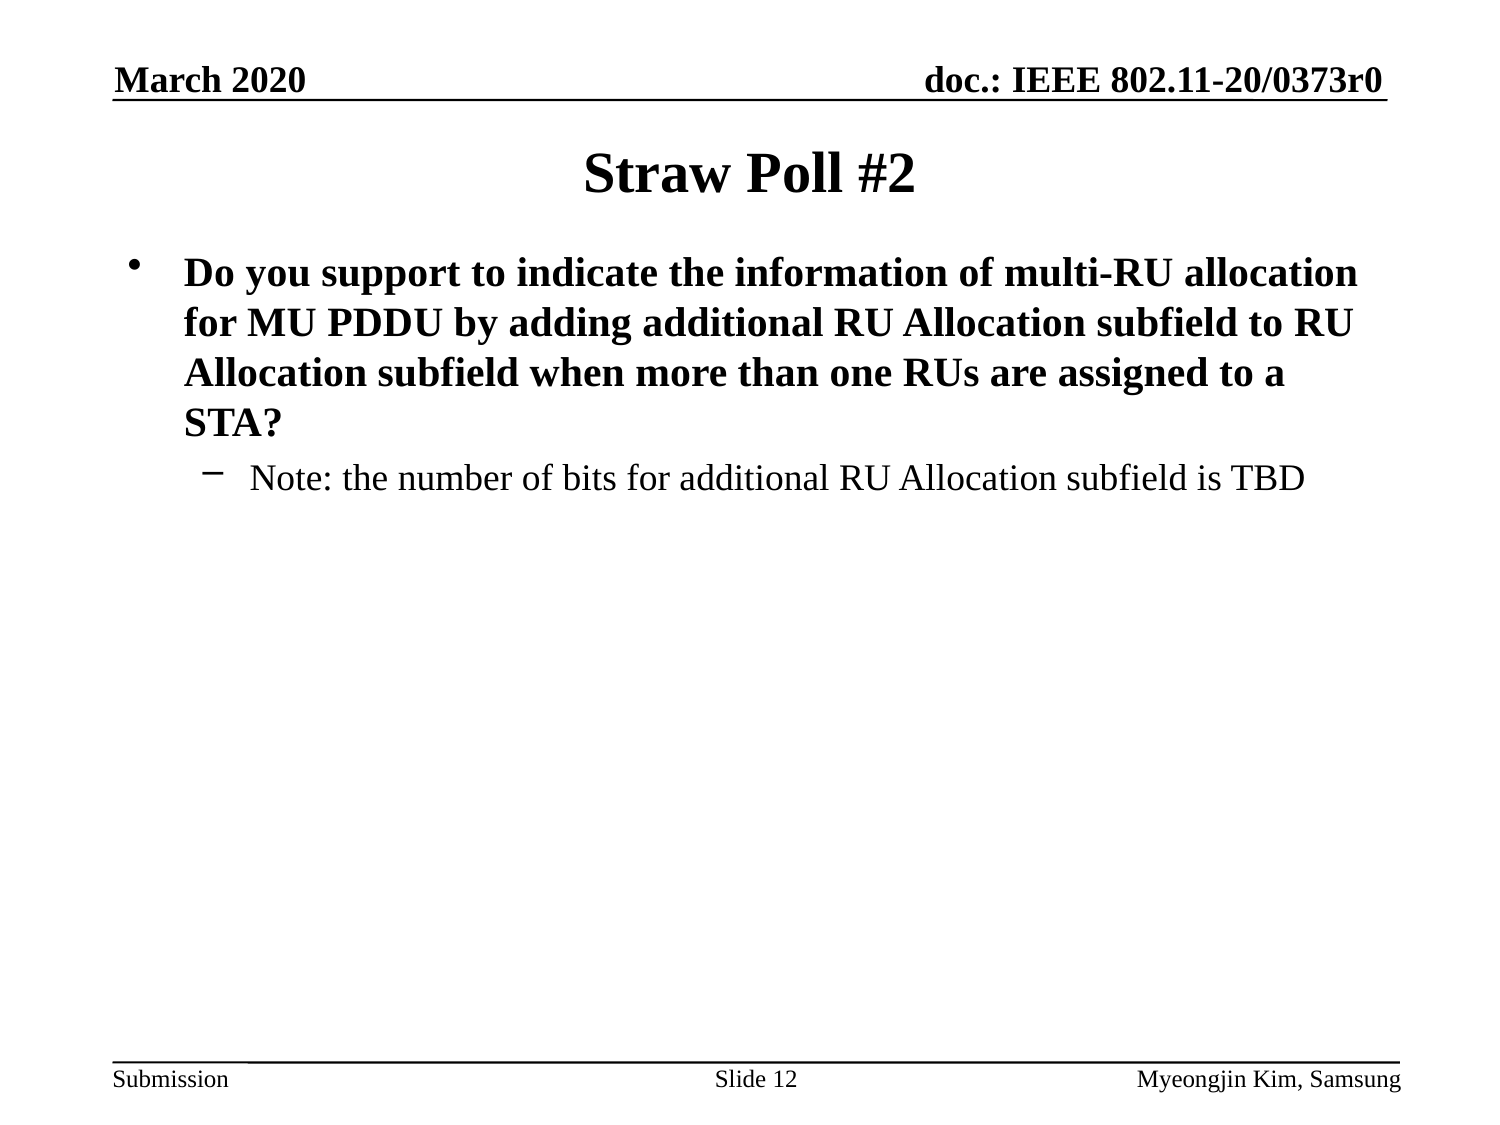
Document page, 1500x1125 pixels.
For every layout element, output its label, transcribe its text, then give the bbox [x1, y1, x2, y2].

list Do you support to indicate the information of multi-RU allocation for MU PDDU by adding additional RU Allocation subfield to RU Allocation subfield when more than one RUs are assigned to a STA? Note: the number of bits for additional RU Allocation subfield is TBD [112, 237, 1388, 1001]
slide_number Slide 12 [712, 1061, 800, 1093]
footer Myeongjin Kim, Samsung [1130, 1061, 1402, 1093]
title Straw Poll #2 [112, 112, 1388, 226]
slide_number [114, 54, 309, 101]
